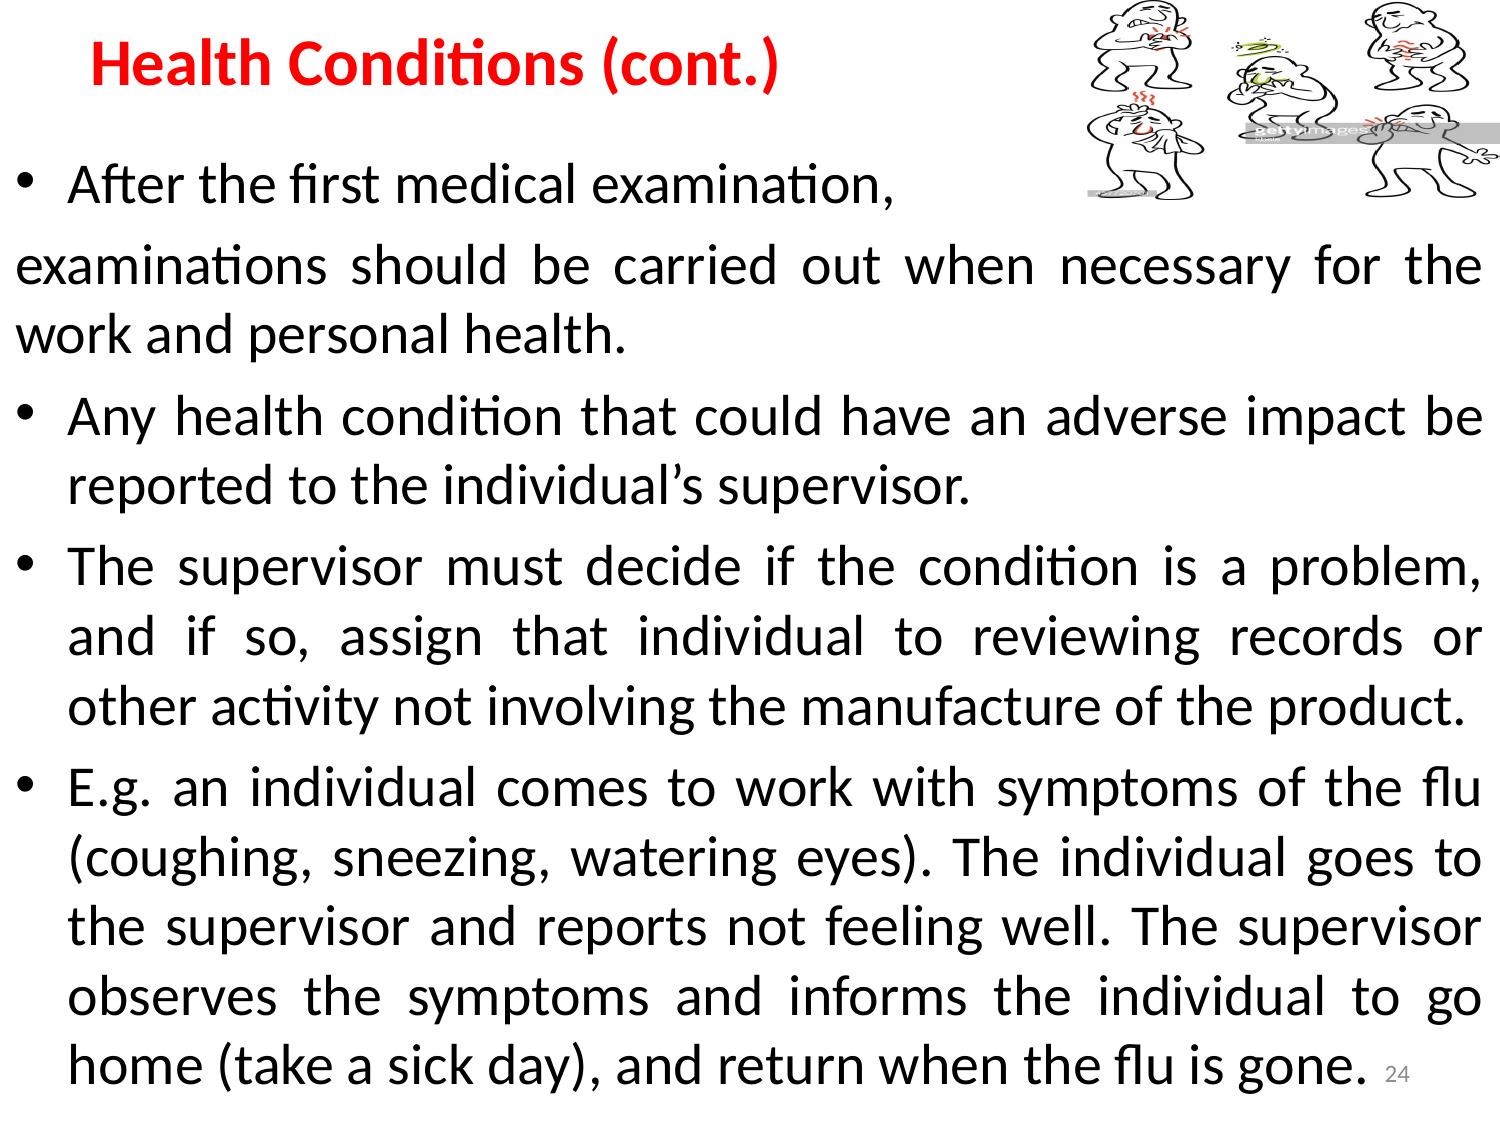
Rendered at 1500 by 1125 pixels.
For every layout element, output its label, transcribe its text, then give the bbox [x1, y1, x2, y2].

title Health Conditions (cont.) [75, 0, 1085, 118]
picture [1087, 0, 1500, 201]
list After the first medical examination, examinations should be carried out when necessary for the work and personal health. Any health condition that could have an adverse impact be reported to the individual’s supervisor. The supervisor must decide if the condition is a problem, and if so, assign that individual to reviewing records or other activity not involving the manufacture of the product. E.g. an individual comes to work with symptoms of the flu (coughing, sneezing, watering eyes). The individual goes to the supervisor and reports not feeling well. The supervisor observes the symptoms and informs the individual to go home (take a sick day), and return when the flu is gone. [0, 137, 1500, 1125]
slide_number 24 [1074, 1042, 1425, 1103]
